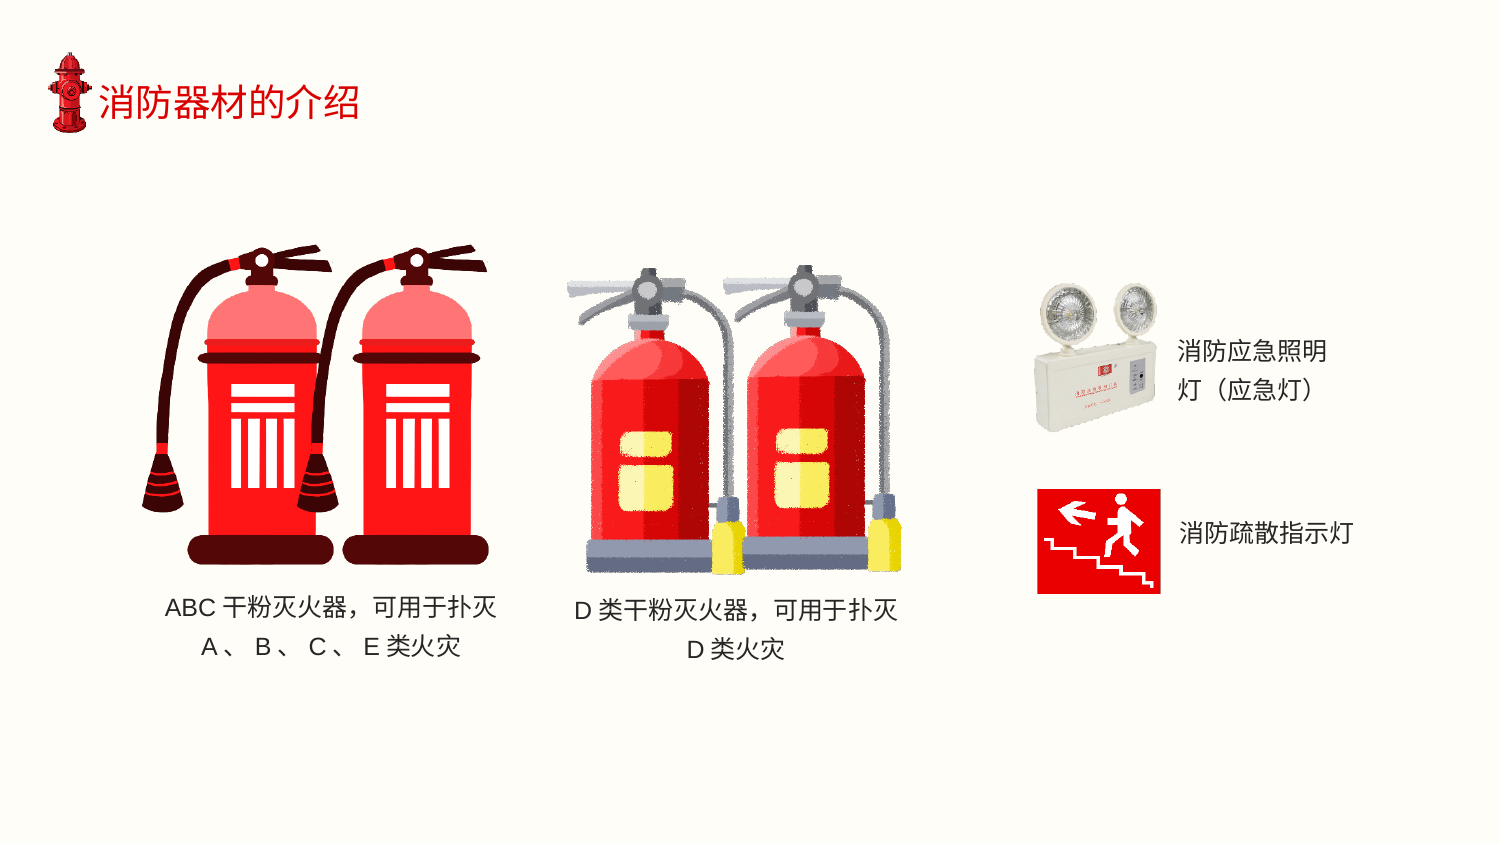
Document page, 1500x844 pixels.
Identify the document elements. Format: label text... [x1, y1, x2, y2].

text_box 消防疏散指示灯 [1165, 510, 1376, 556]
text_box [68, 221, 599, 669]
picture [974, 255, 1199, 443]
text_box 消防应急照明 灯（应急灯） [1199, 327, 1361, 413]
picture [37, 46, 102, 137]
picture [1037, 489, 1165, 594]
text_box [468, 230, 1000, 672]
